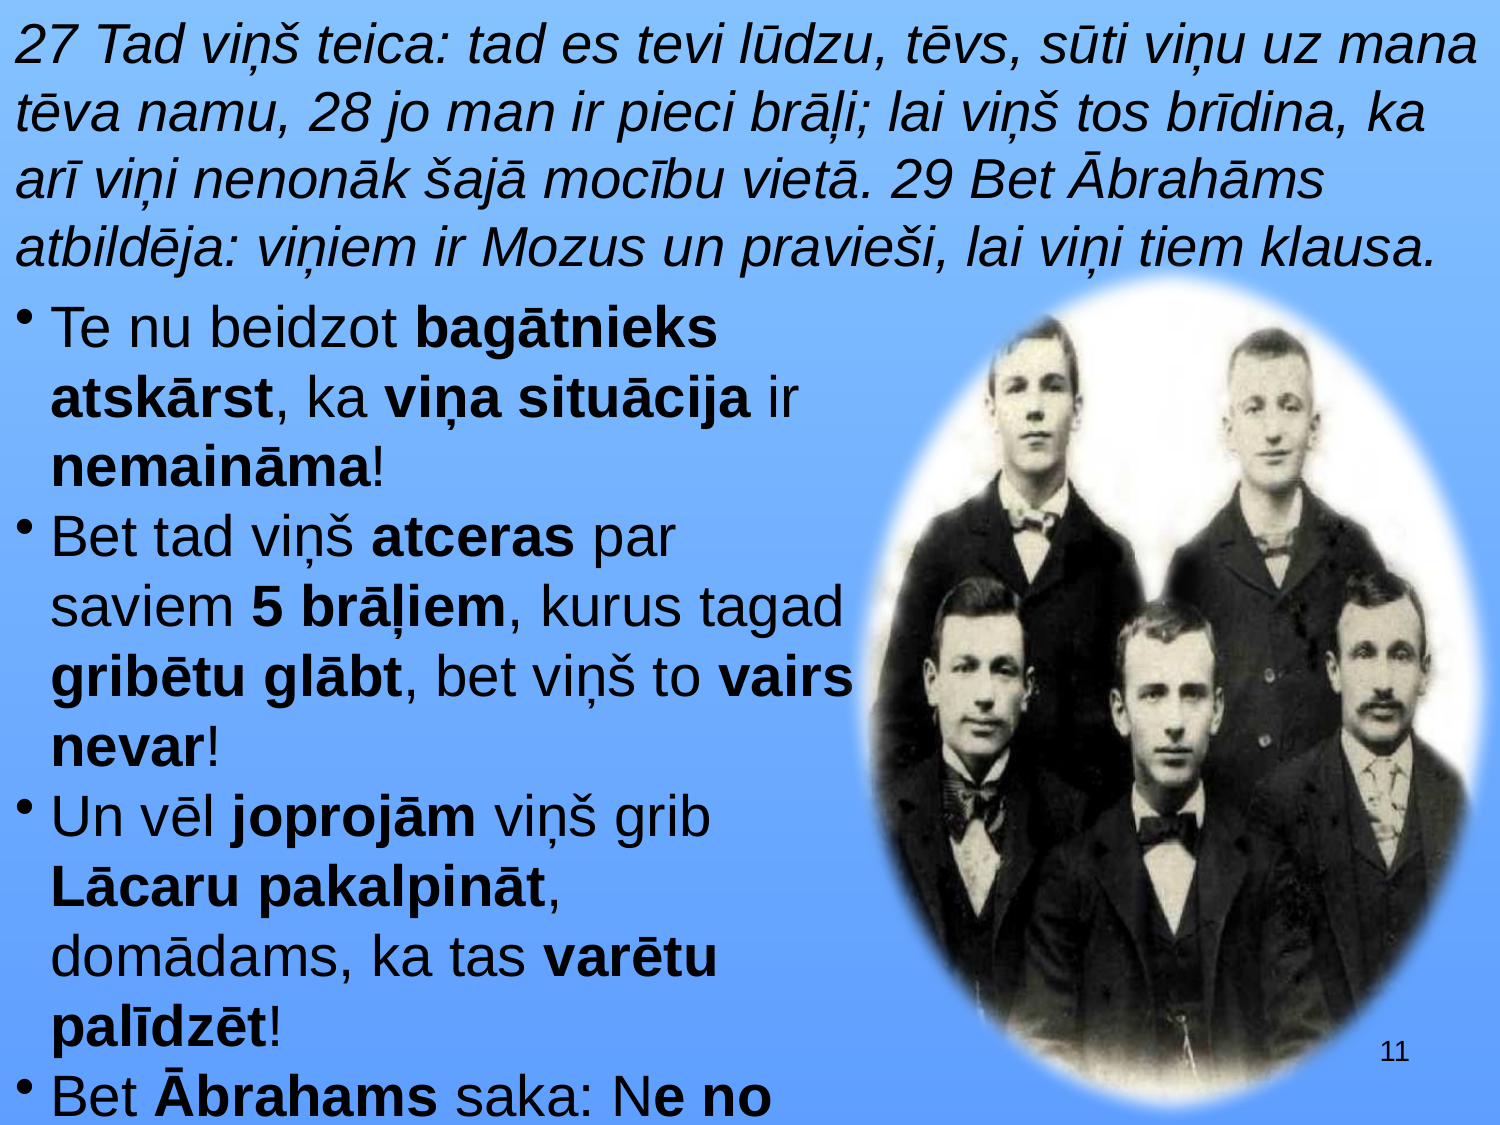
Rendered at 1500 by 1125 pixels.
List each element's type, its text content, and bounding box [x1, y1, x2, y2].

text_box Te nu beidzot bagātnieks atskārst, ka viņa situācija ir nemaināma! Bet tad viņš atceras par saviem 5 brāļiem, kurus tagad gribētu glābt, bet viņš to vairs nevar! Un vēl joprojām viņš grib Lācaru pakalpināt, domādams, ka tas varētu palīdzēt! Bet Ābrahams saka: Ne no brīnumiem nāk ticība, bet no D. vārda! [0, 281, 838, 1125]
picture [843, 257, 1500, 1125]
list 27 Tad viņš teica: tad es tevi lūdzu, tēvs, sūti viņu uz mana tēva namu, 28 jo man ir pieci brāļi; lai viņš tos brīdina, ka arī viņi nenonāk šajā mocību vietā. 29 Bet Ābrahāms atbildēja: viņiem ir Mozus un pravieši, lai viņi tiem klausa. [0, 0, 1500, 178]
